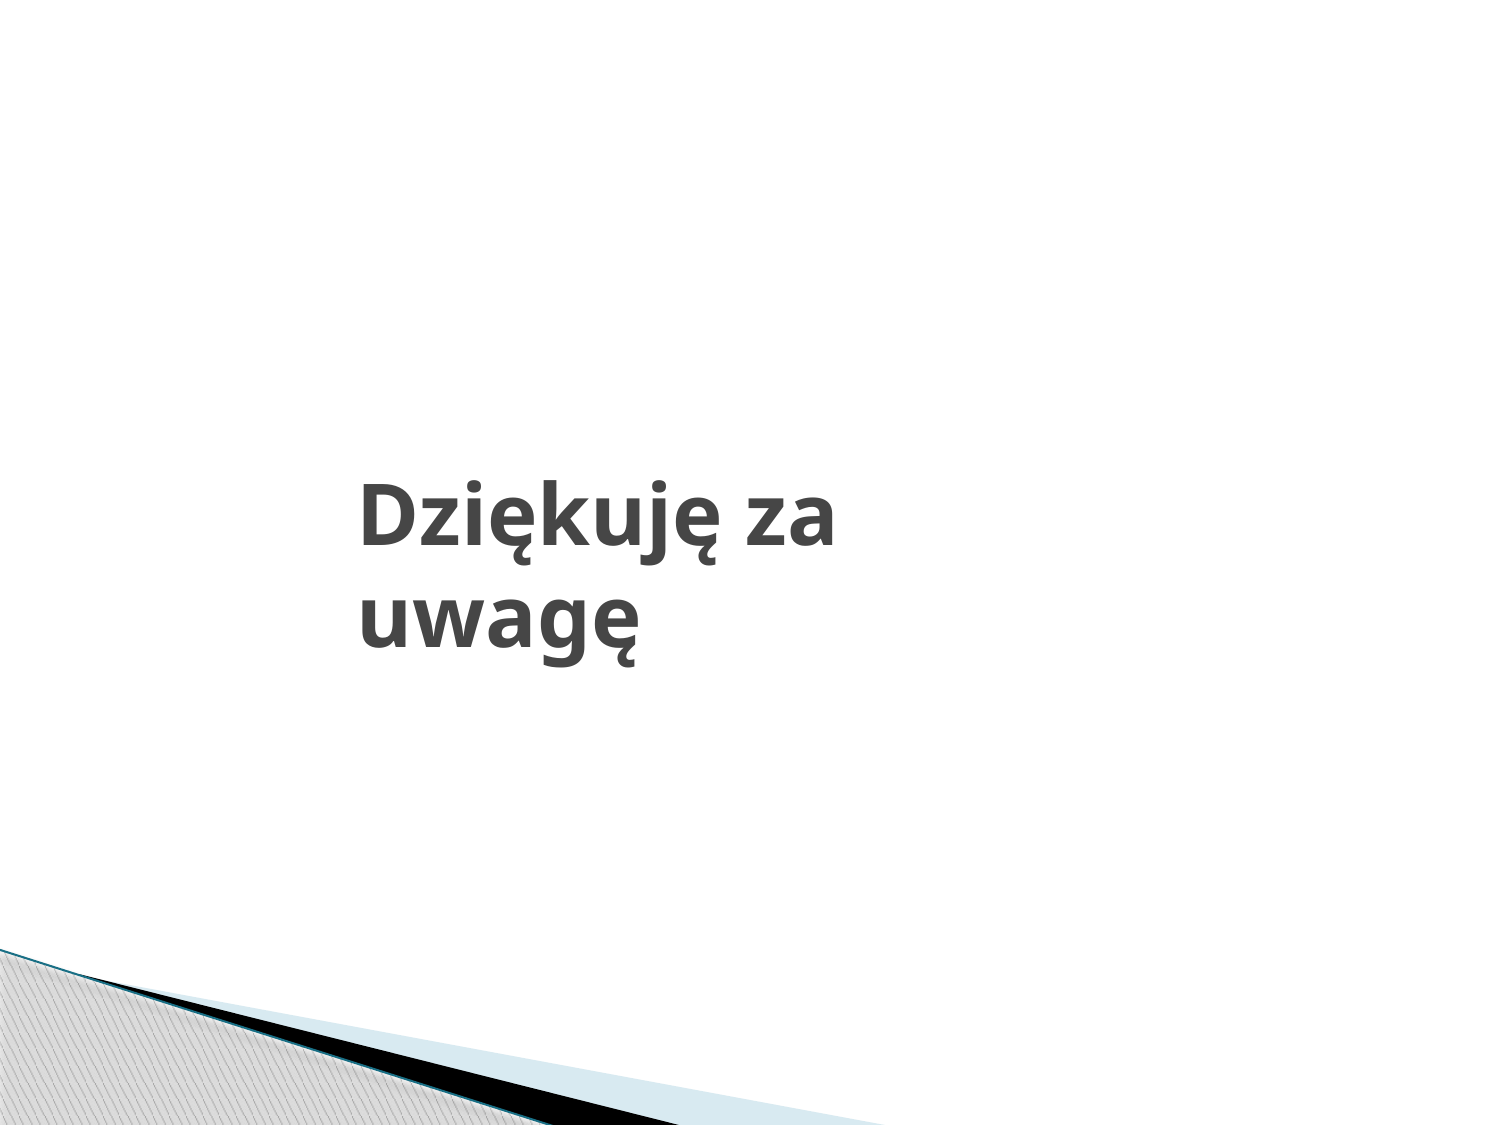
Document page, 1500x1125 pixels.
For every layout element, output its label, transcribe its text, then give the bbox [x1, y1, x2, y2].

title Dziękuję za uwagę [341, 468, 1159, 657]
